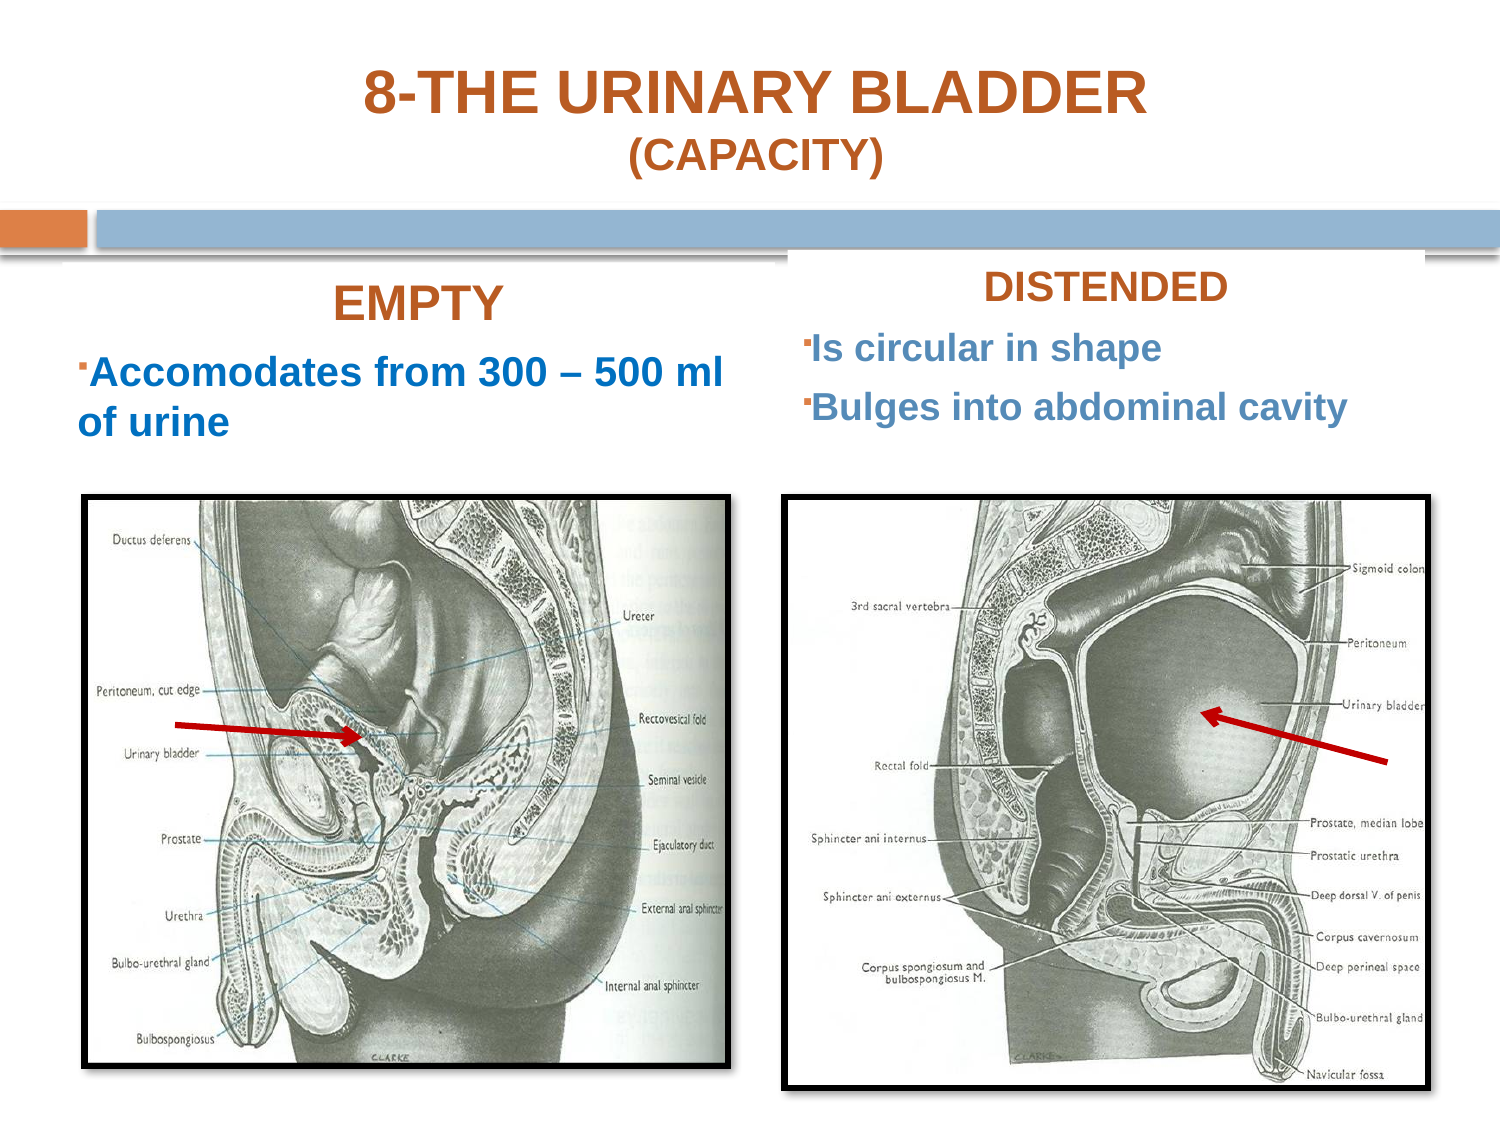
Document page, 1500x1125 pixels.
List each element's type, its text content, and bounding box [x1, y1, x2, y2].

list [87, 499, 726, 1063]
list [787, 499, 1426, 1086]
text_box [174, 724, 363, 738]
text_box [1199, 712, 1388, 763]
list EMPTY Accomodates from 300 – 500 ml of urine [62, 262, 775, 475]
title 8-THE URINARY BLADDER (CAPACITY) [87, 44, 1425, 188]
list DISTENDED Is circular in shape Bulges into abdominal cavity [787, 249, 1425, 438]
